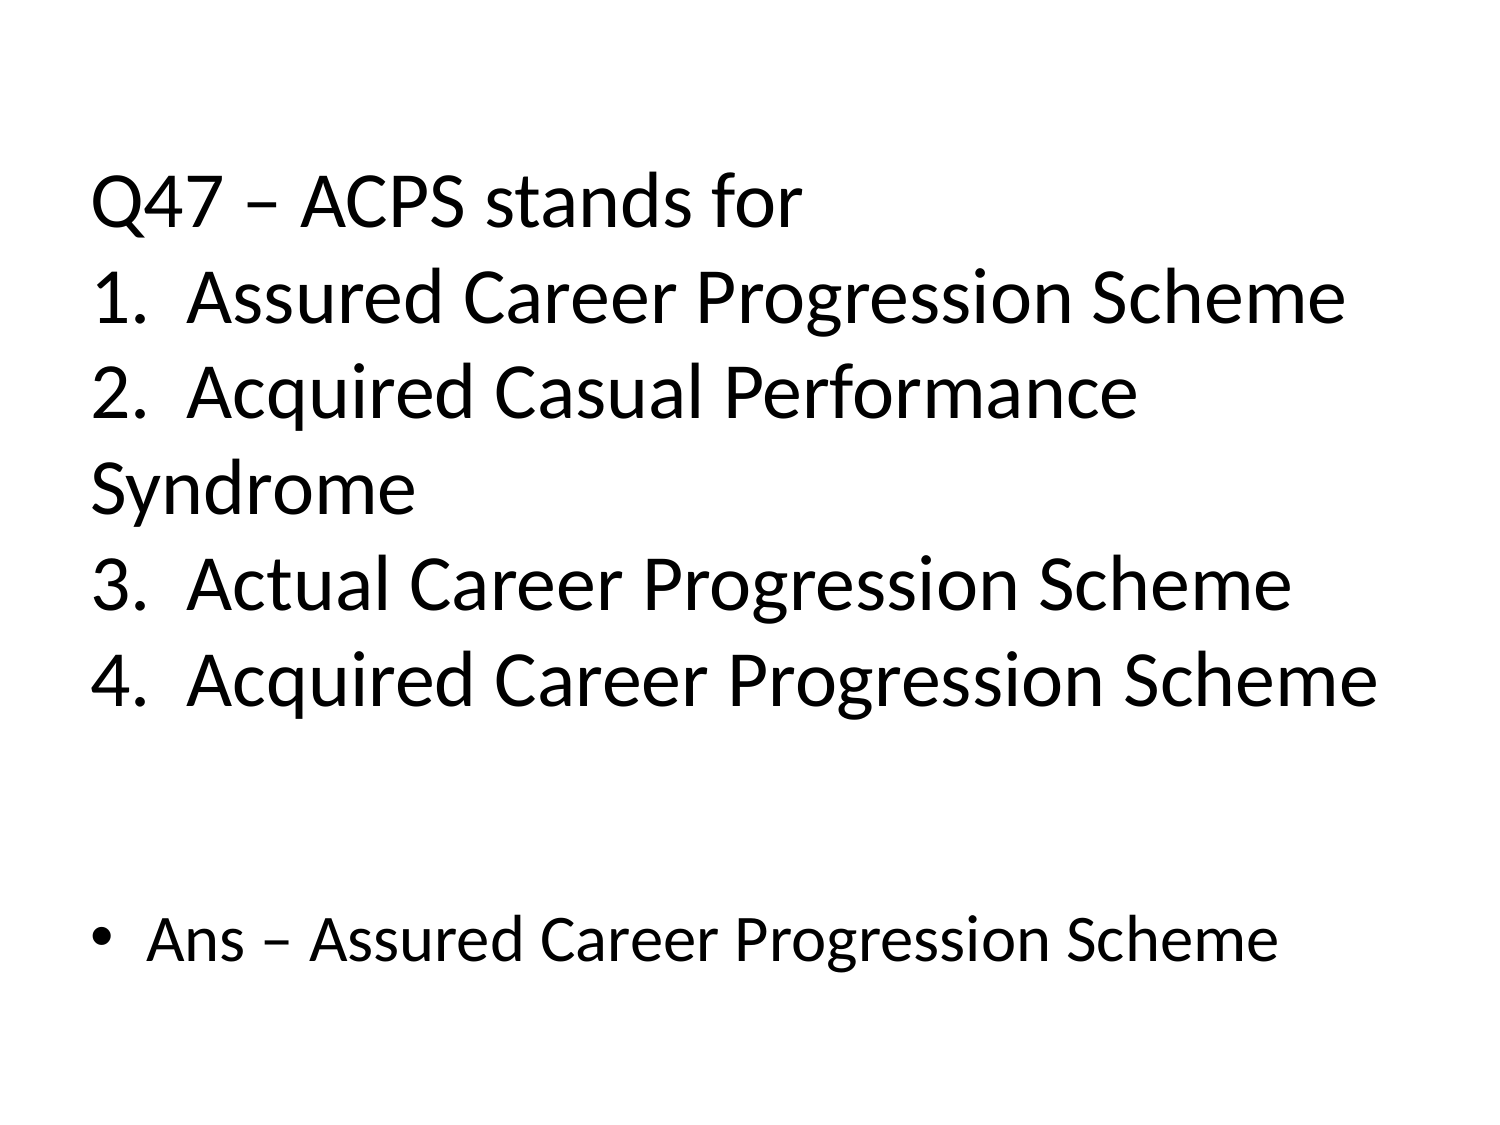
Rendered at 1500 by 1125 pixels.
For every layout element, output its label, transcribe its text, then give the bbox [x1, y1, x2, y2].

title Q47 – ACPS stands for 1. Assured Career Progression Scheme 2. Acquired Casual Performance Syndrome 3. Actual Career Progression Scheme 4. Acquired Career Progression Scheme [75, 45, 1425, 825]
list Ans – Assured Career Progression Scheme [75, 887, 1425, 1005]
